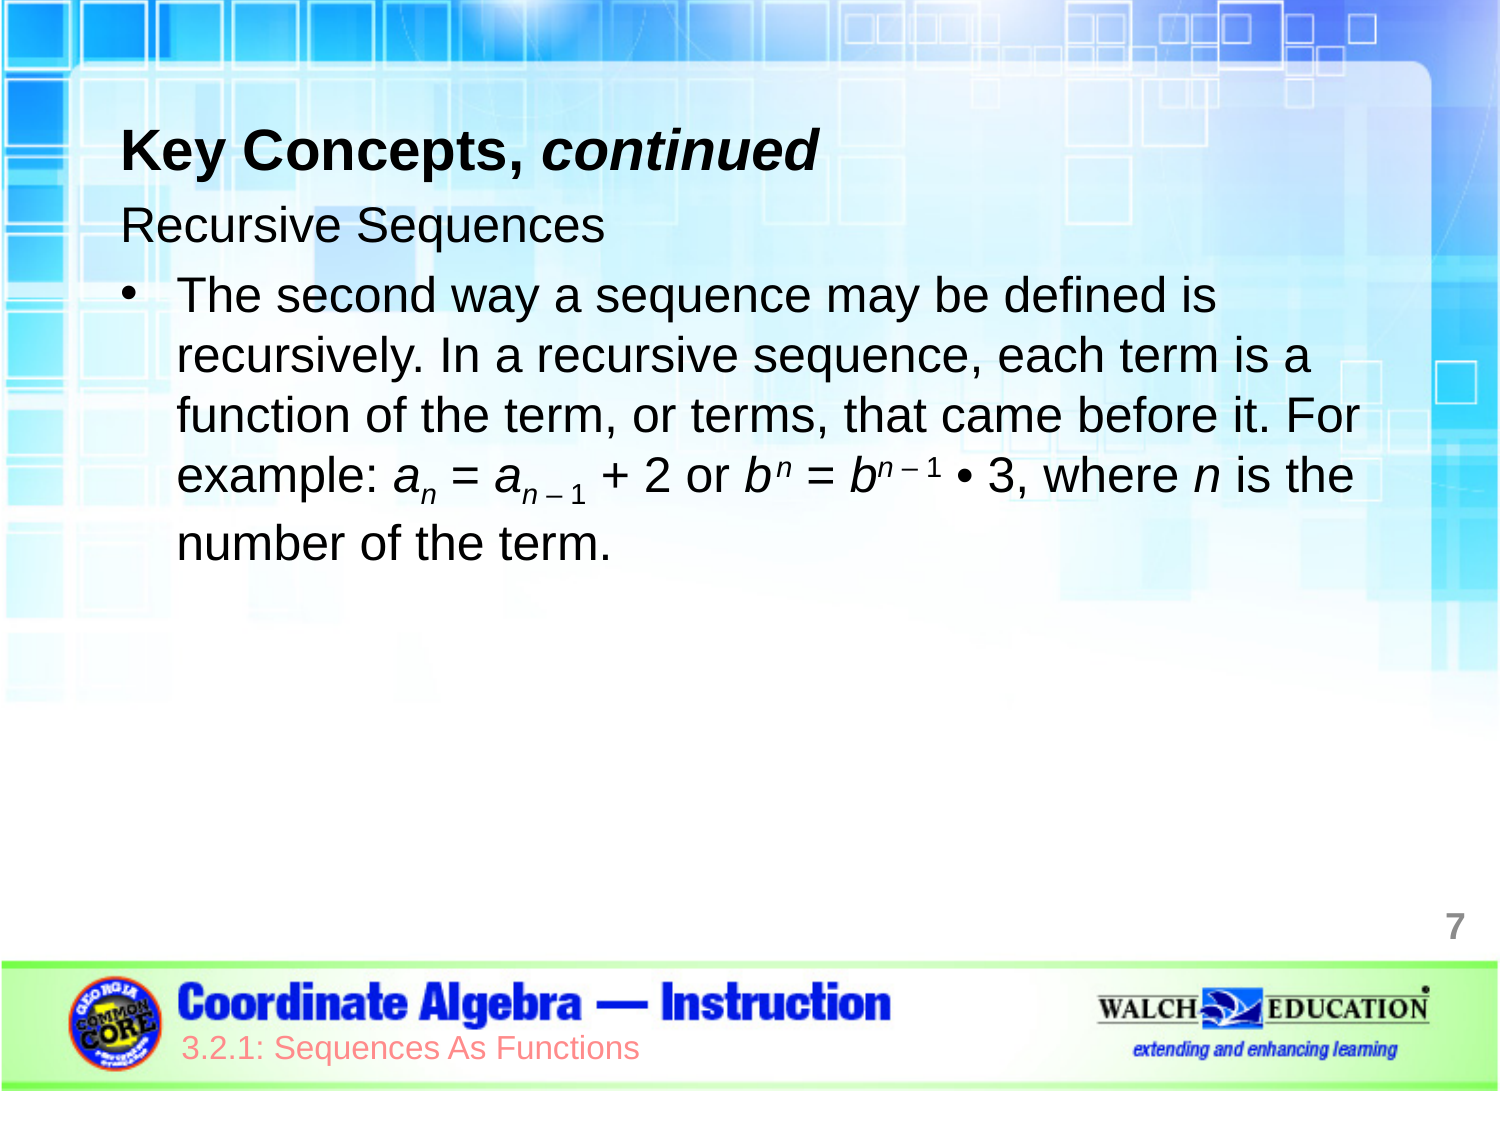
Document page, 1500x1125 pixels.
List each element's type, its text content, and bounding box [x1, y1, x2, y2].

slide_number 7 [1361, 901, 1481, 949]
picture [1, 0, 1500, 1091]
footer 3.2.1: Sequences As Functions [166, 1024, 1080, 1069]
subtitle Key Concepts, continued Recursive Sequences The second way a sequence may be defined is recursively. In a recursive sequence, each term is a function of the term, or terms, that came before it. For example: an = an – 1 + 2 or b n = bn – 1 • 3, where n is the number of the term. [105, 105, 1394, 925]
